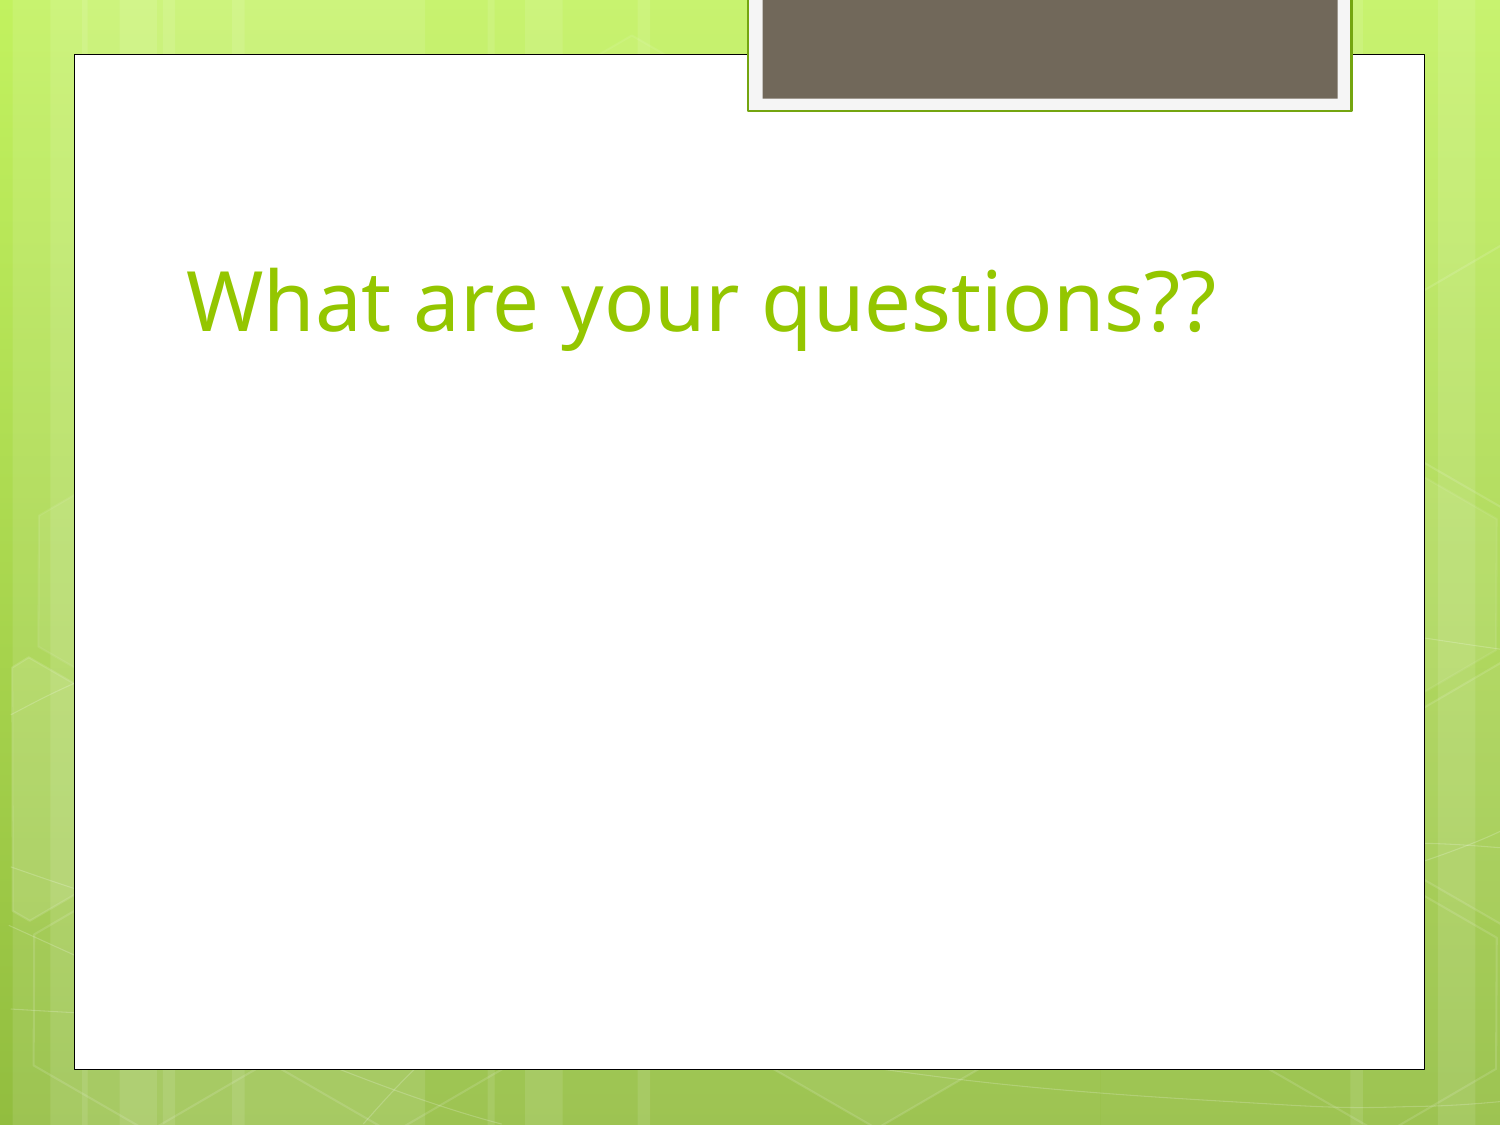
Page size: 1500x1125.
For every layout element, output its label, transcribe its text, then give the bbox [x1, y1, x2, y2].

title What are your questions?? [171, 168, 1324, 357]
